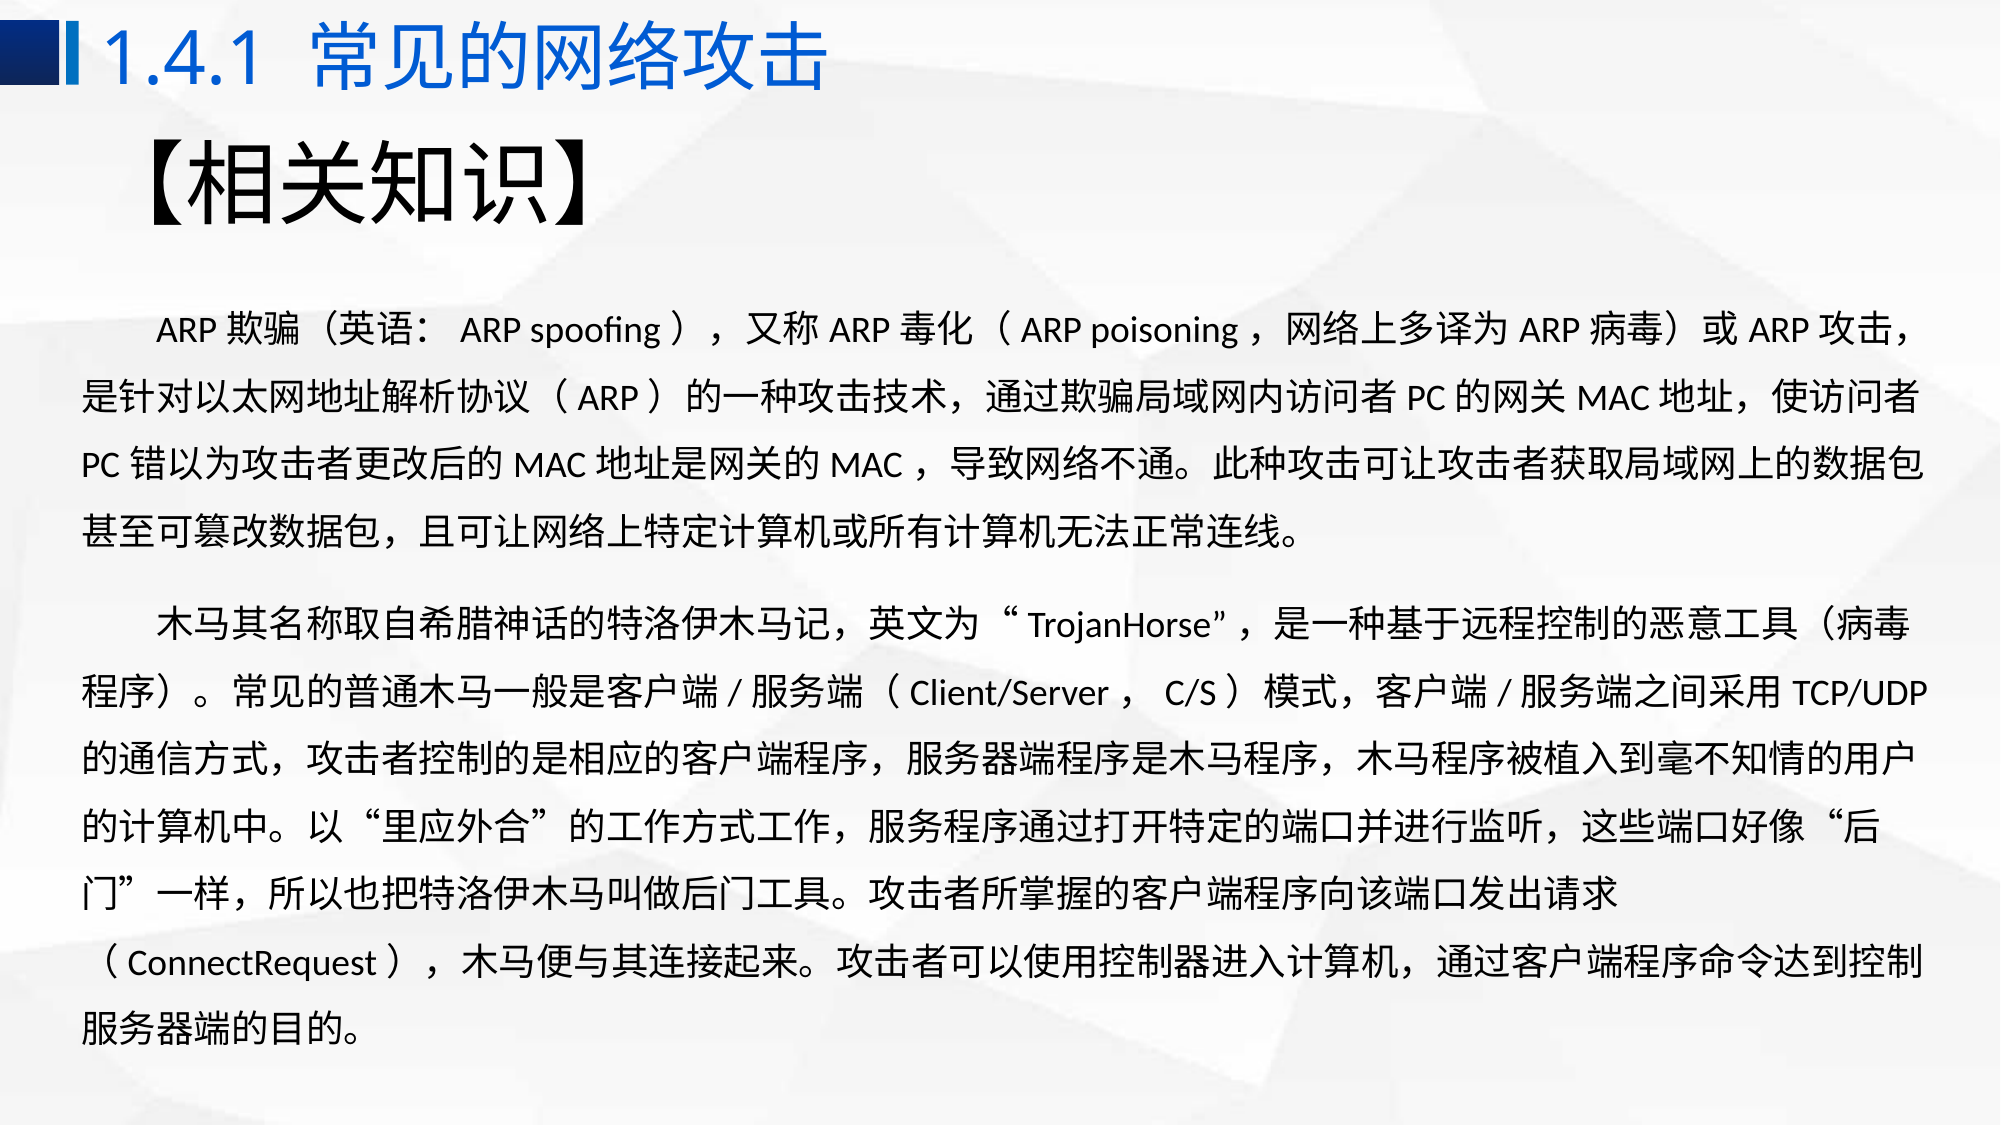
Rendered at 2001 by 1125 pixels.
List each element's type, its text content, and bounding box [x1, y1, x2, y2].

title 【相关知识】 [78, 117, 712, 259]
text_box ARP欺骗（英语：ARP spoofing），又称ARP毒化（ARP poisoning，网络上多译为ARP病毒）或ARP攻击，是针对以太网地址解析协议（ARP）的一种攻击技术，通过欺骗局域网内访问者PC的网关MAC地址，使访问者PC错以为攻击者更改后的MAC地址是网关的MAC，导致网络不通。此种攻击可让攻击者获取局域网上的数据包甚至可篡改数据包，且可让网络上特定计算机或所有计算机无法正常连线。 木马其名称取自希腊神话的特洛伊木马记，英文为“TrojanHorse”，是一种基于远程控制的恶意工具（病毒程序）。常见的普通木马一般是客户端/服务端（Client/Server，C/S）模式，客户端/服务端之间采用TCP/UDP的通信方式，攻击者控制的是相应的客户端程序，服务器端程序是木马程序，木马程序被植入到毫不知情的用户的计算机中。以“里应外合”的工作方式工作，服务程序通过打开特定的端口并进行监听，这些端口好像“后门”一样，所以也把特洛伊木马叫做后门工具。攻击者所掌握的客户端程序向该端口发出请求（ConnectRequest），木马便与其连接起来。攻击者可以使用控制器进入计算机，通过客户端程序命令达到控制服务器端的目的。 [66, 275, 1949, 1058]
text_box 1.4.1 常见的网络攻击 [85, 9, 1441, 101]
text_box [66, 20, 79, 85]
text_box [0, 20, 60, 85]
picture [0, 0, 2001, 1125]
